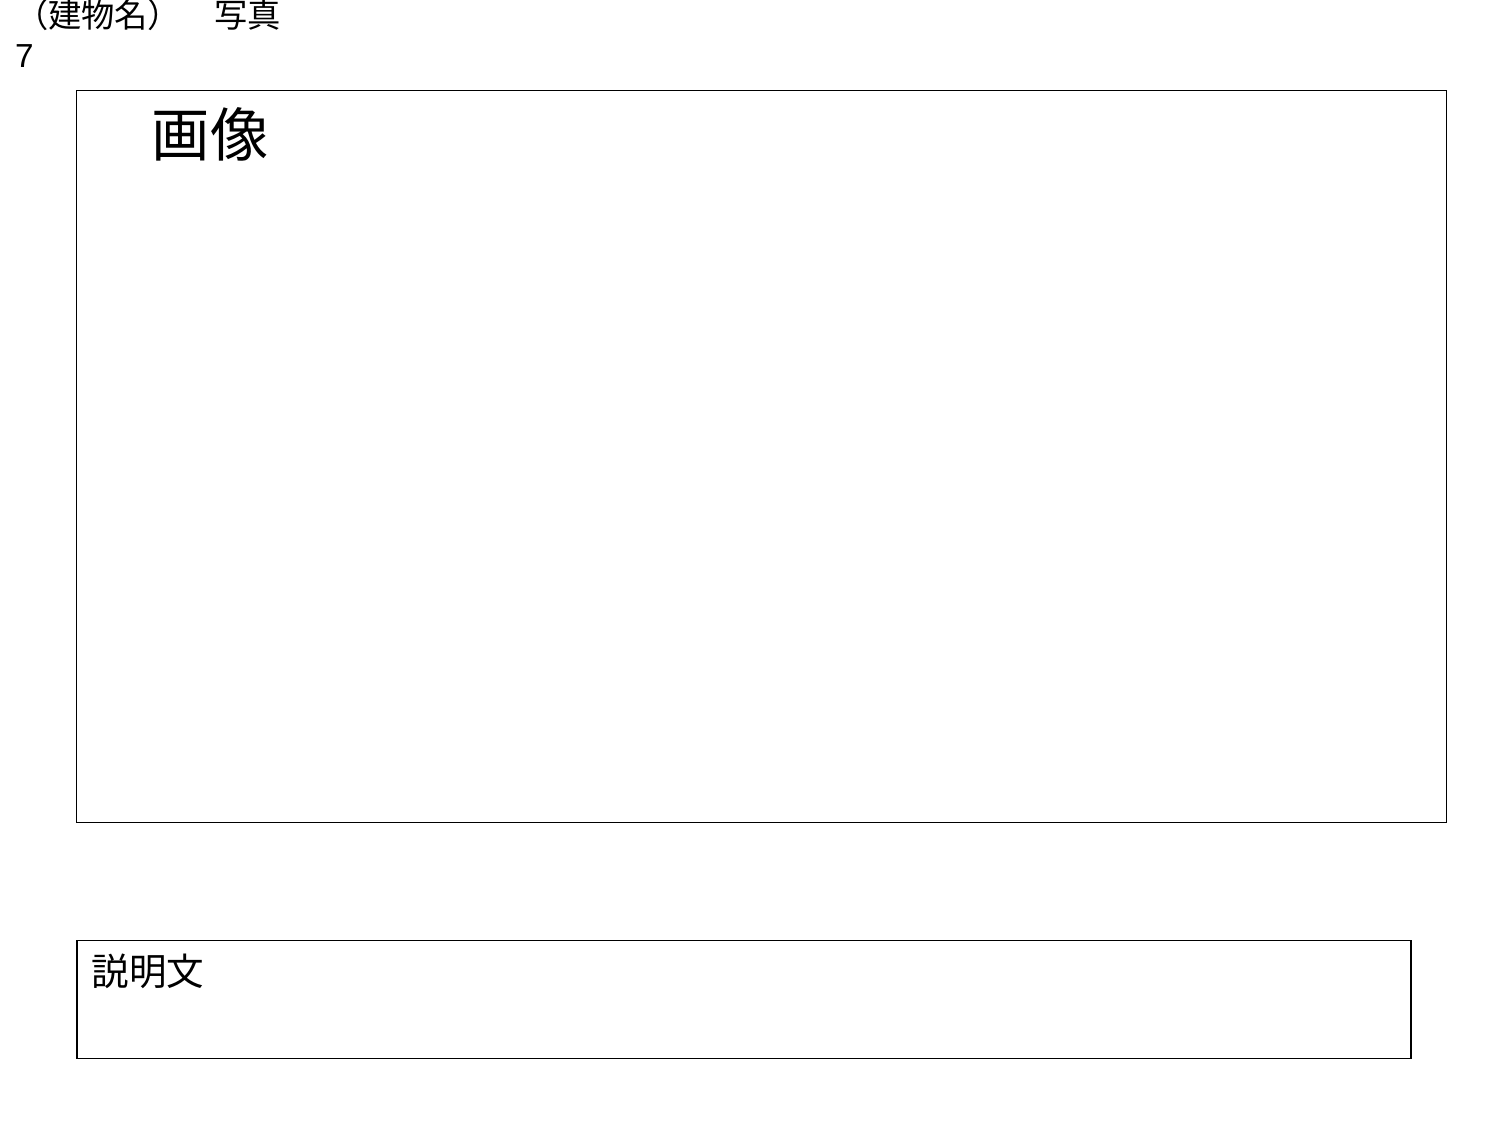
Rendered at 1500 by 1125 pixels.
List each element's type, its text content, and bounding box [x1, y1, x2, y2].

list 画像 [76, 90, 1447, 823]
title （建物名） 写真7 [0, 0, 309, 69]
text_box 説明文 [76, 940, 1412, 1059]
